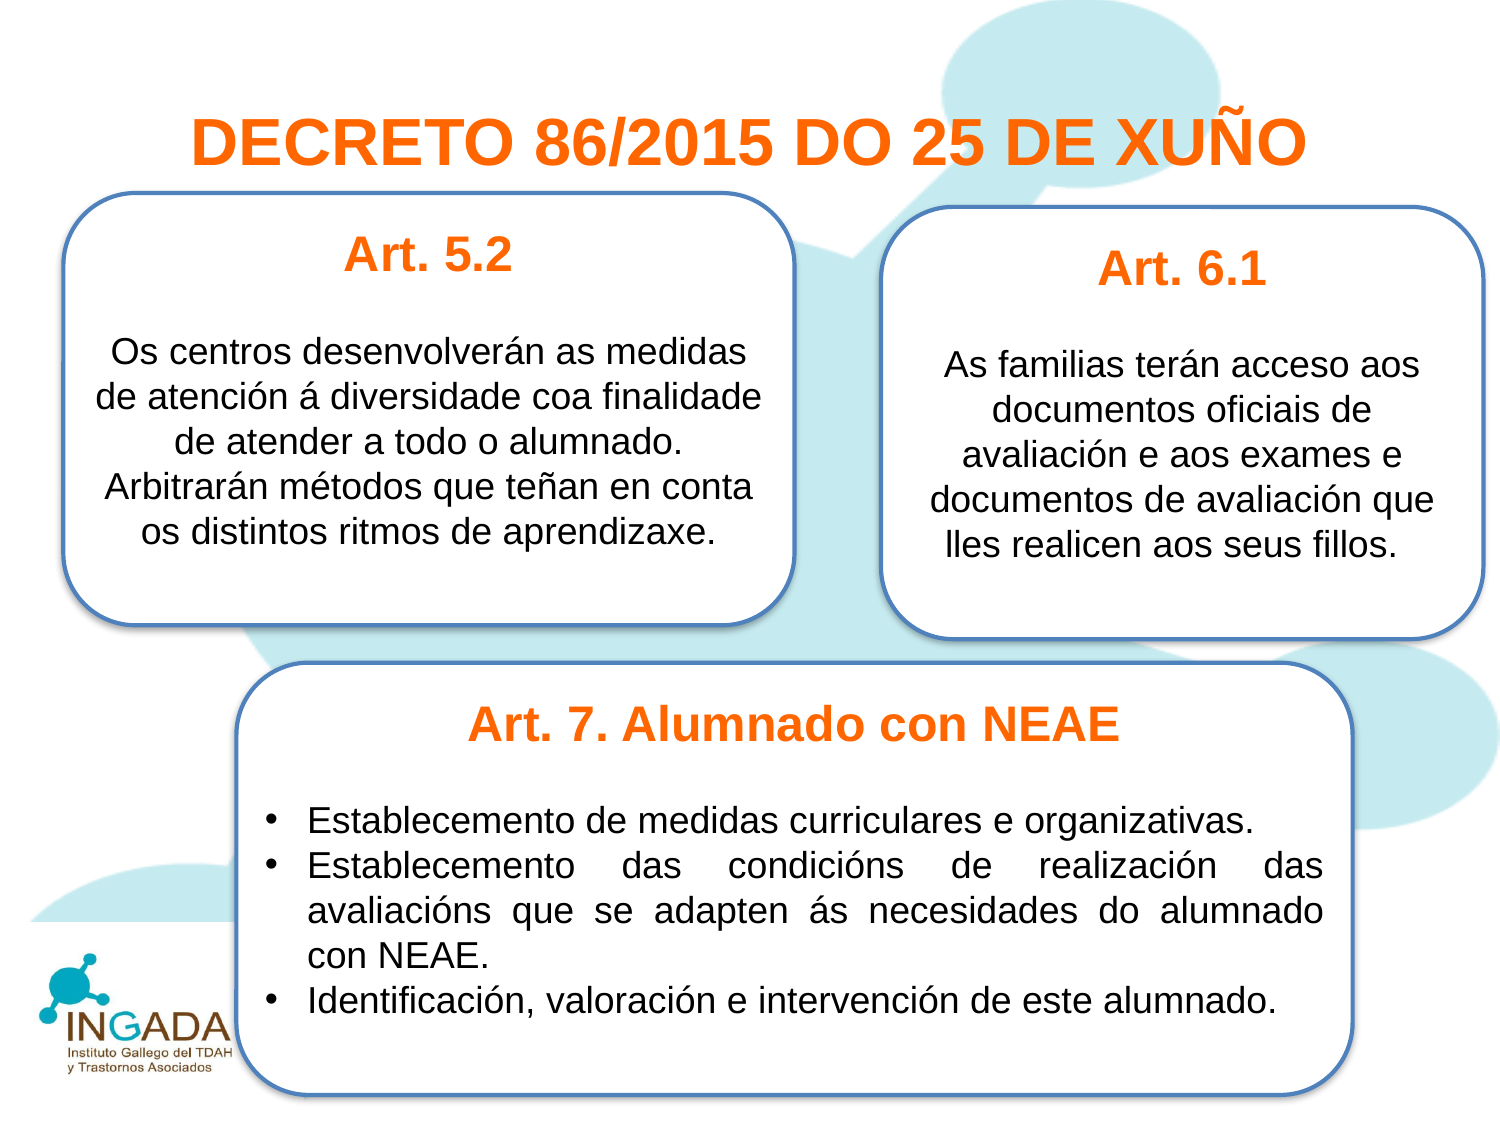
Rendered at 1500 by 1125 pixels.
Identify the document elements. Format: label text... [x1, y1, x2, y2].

text_box Art. 7. Alumnado con NEAE Establecemento de medidas curriculares e organizativas. Establecemento das condicións de realización das avaliacións que se adapten ás necesidades do alumnado con NEAE. Identificación, valoración e intervención de este alumnado. [236, 662, 1353, 1095]
picture [0, 0, 1500, 1125]
text_box Art. 6.1 As familias terán acceso aos documentos oficiais de avaliación e aos exames e documentos de avaliación que lles realicen aos seus fillos. [880, 206, 1484, 640]
text_box Art. 5.2 Os centros desenvolverán as medidas de atención á diversidade coa finalidade de atender a todo o alumnado. Arbitrarán métodos que teñan en conta os distintos ritmos de aprendizaxe. [63, 192, 795, 626]
title DECRETO 86/2015 DO 25 DE XUÑO [149, 1, 1351, 276]
